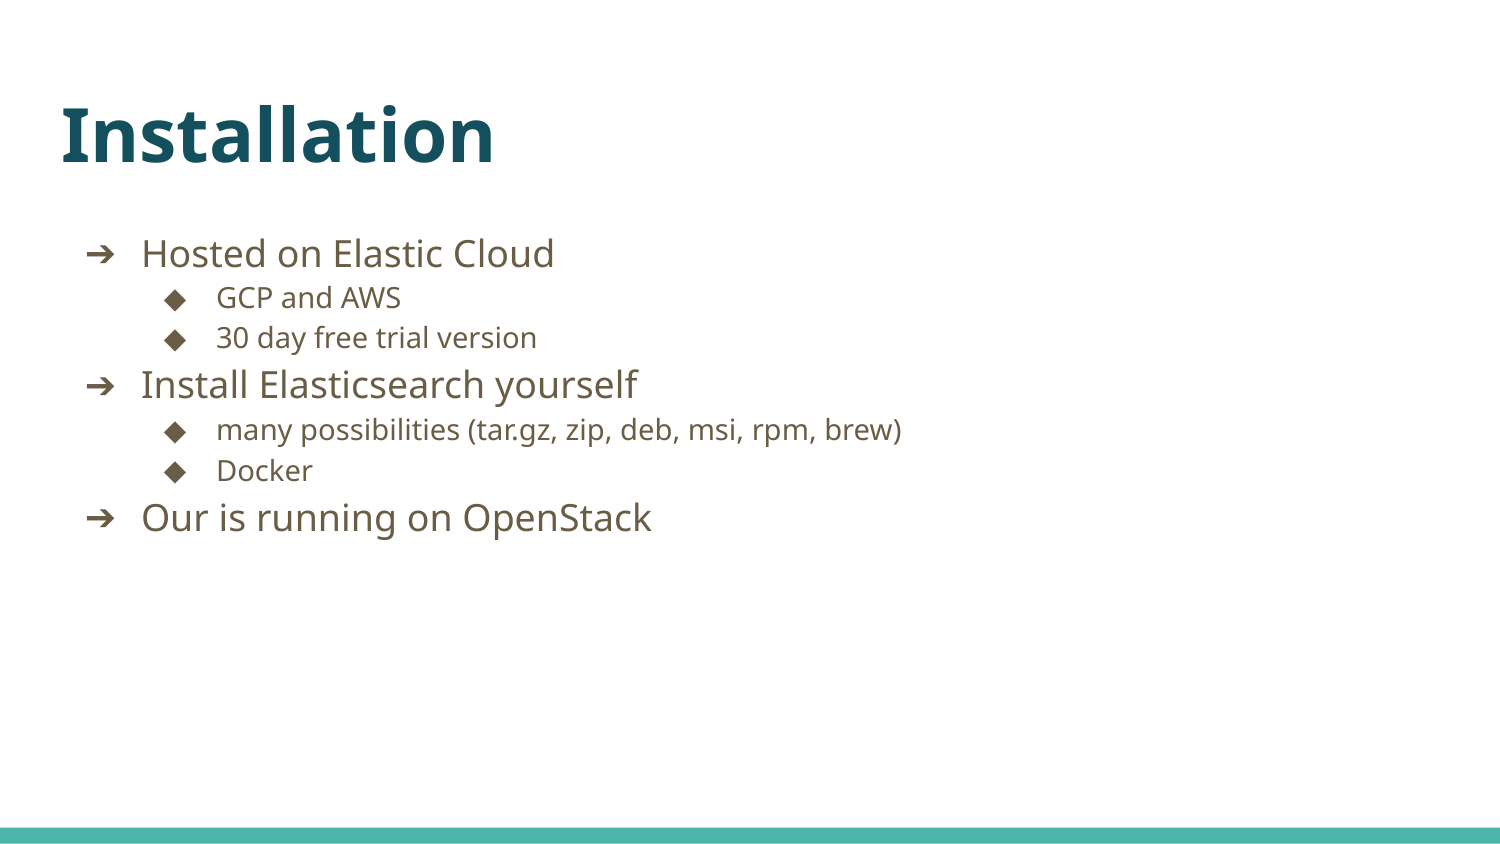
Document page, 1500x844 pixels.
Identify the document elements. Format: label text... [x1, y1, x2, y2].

title Installation [46, 72, 1444, 189]
list Hosted on Elastic Cloud GCP and AWS 30 day free trial version Install Elasticsearch yourself many possibilities (tar.gz, zip, deb, msi, rpm, brew) Docker Our is running on OpenStack [51, 207, 1449, 750]
